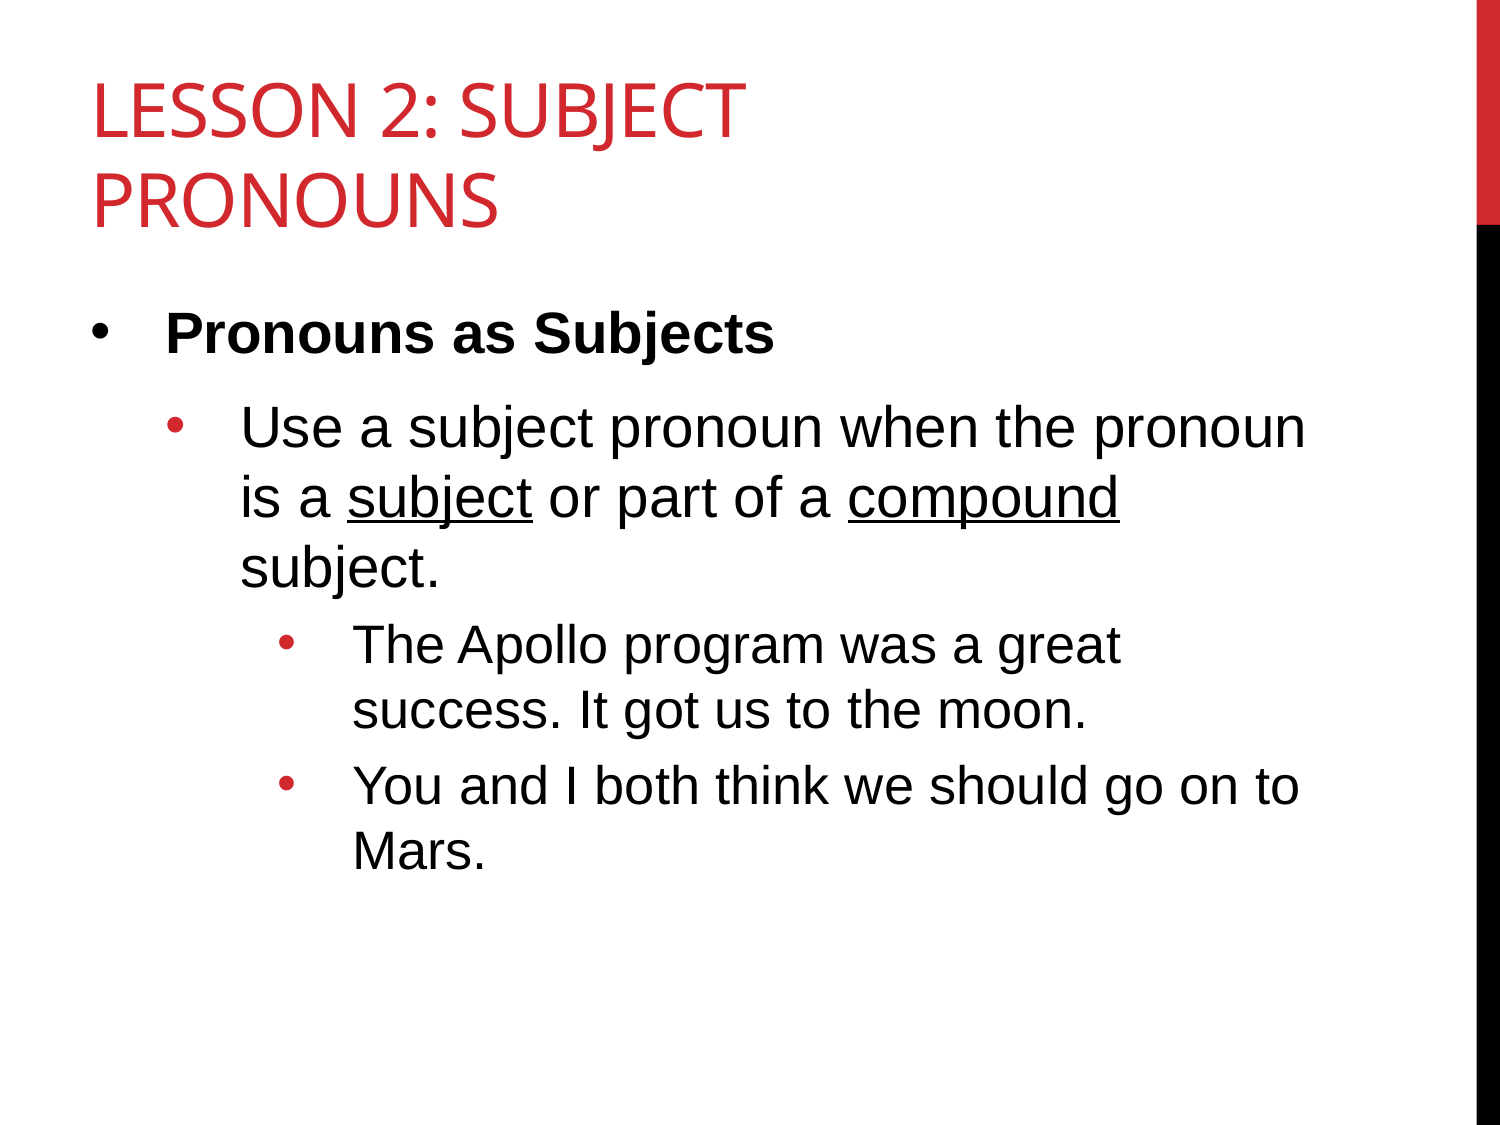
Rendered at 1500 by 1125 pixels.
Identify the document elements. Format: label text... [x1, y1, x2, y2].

list Pronouns as Subjects Use a subject pronoun when the pronoun is a subject or part of a compound subject. The Apollo program was a great success. It got us to the moon. You and I both think we should go on to Mars. [75, 287, 1325, 1005]
title Lesson 2: Subject Pronouns [75, 25, 1025, 250]
